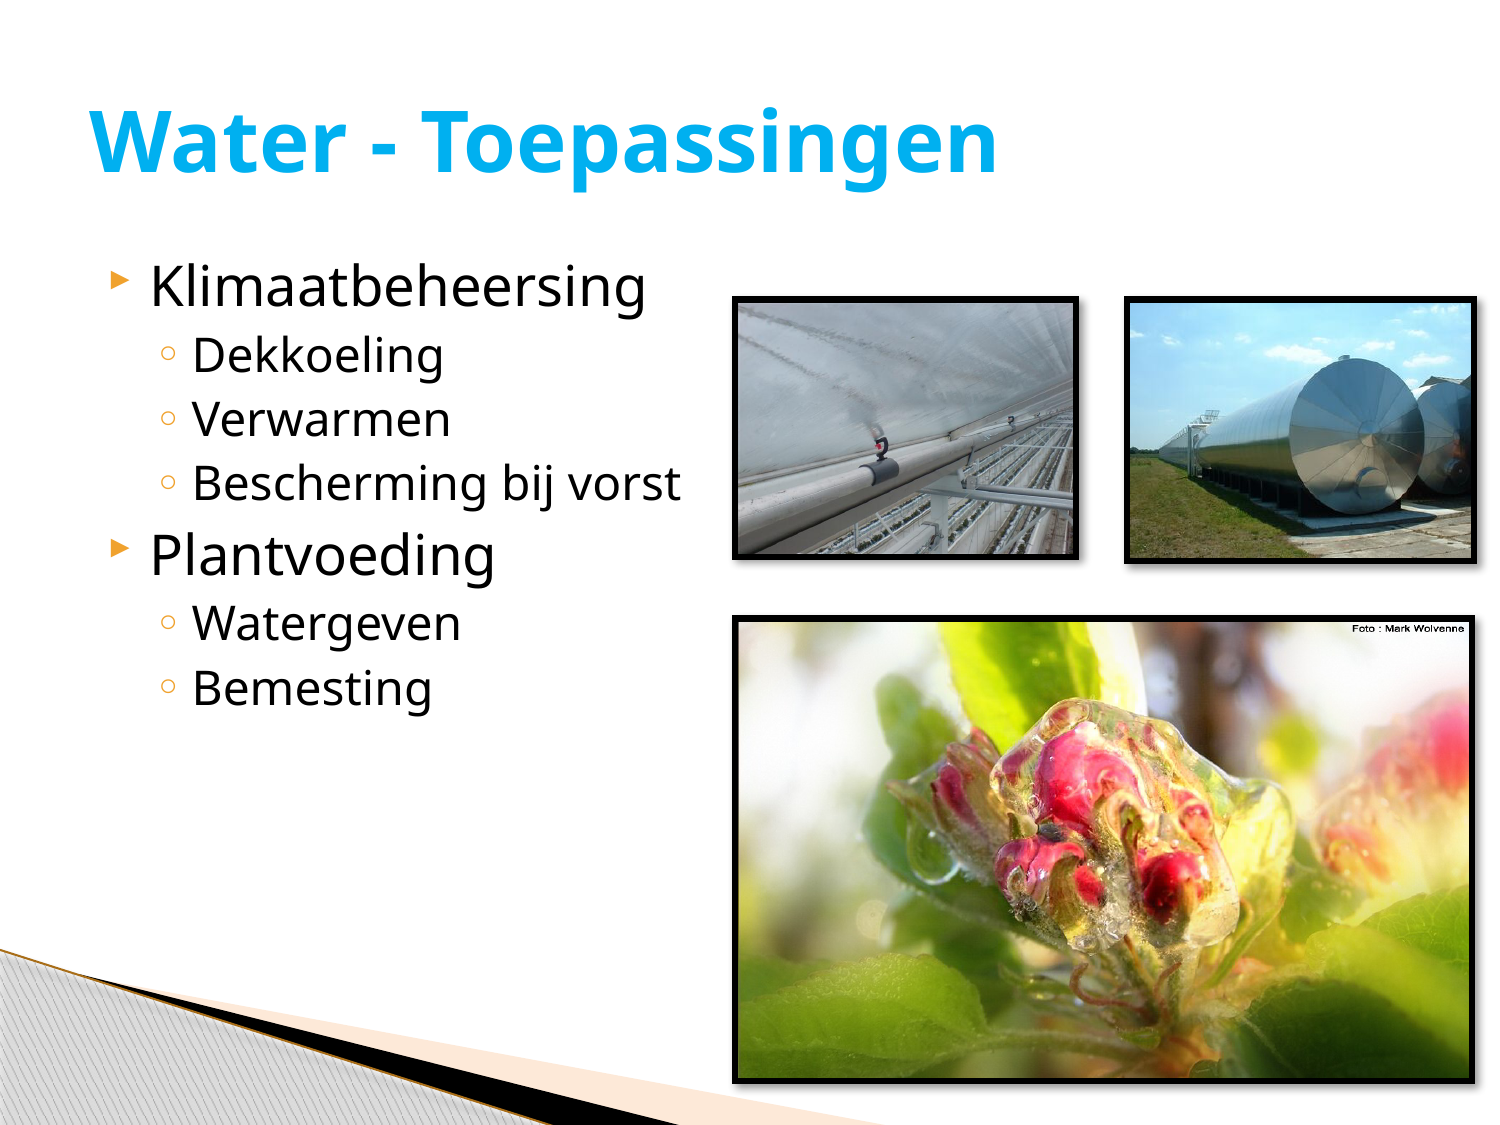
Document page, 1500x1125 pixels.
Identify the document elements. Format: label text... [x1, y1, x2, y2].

picture [737, 621, 1469, 1079]
title Water - Toepassingen [75, 45, 1425, 233]
picture [737, 302, 1074, 555]
picture [1129, 302, 1472, 559]
list Klimaatbeheersing Dekkoeling Verwarmen Bescherming bij vorst Plantvoeding Watergeven Bemesting [75, 243, 1425, 986]
